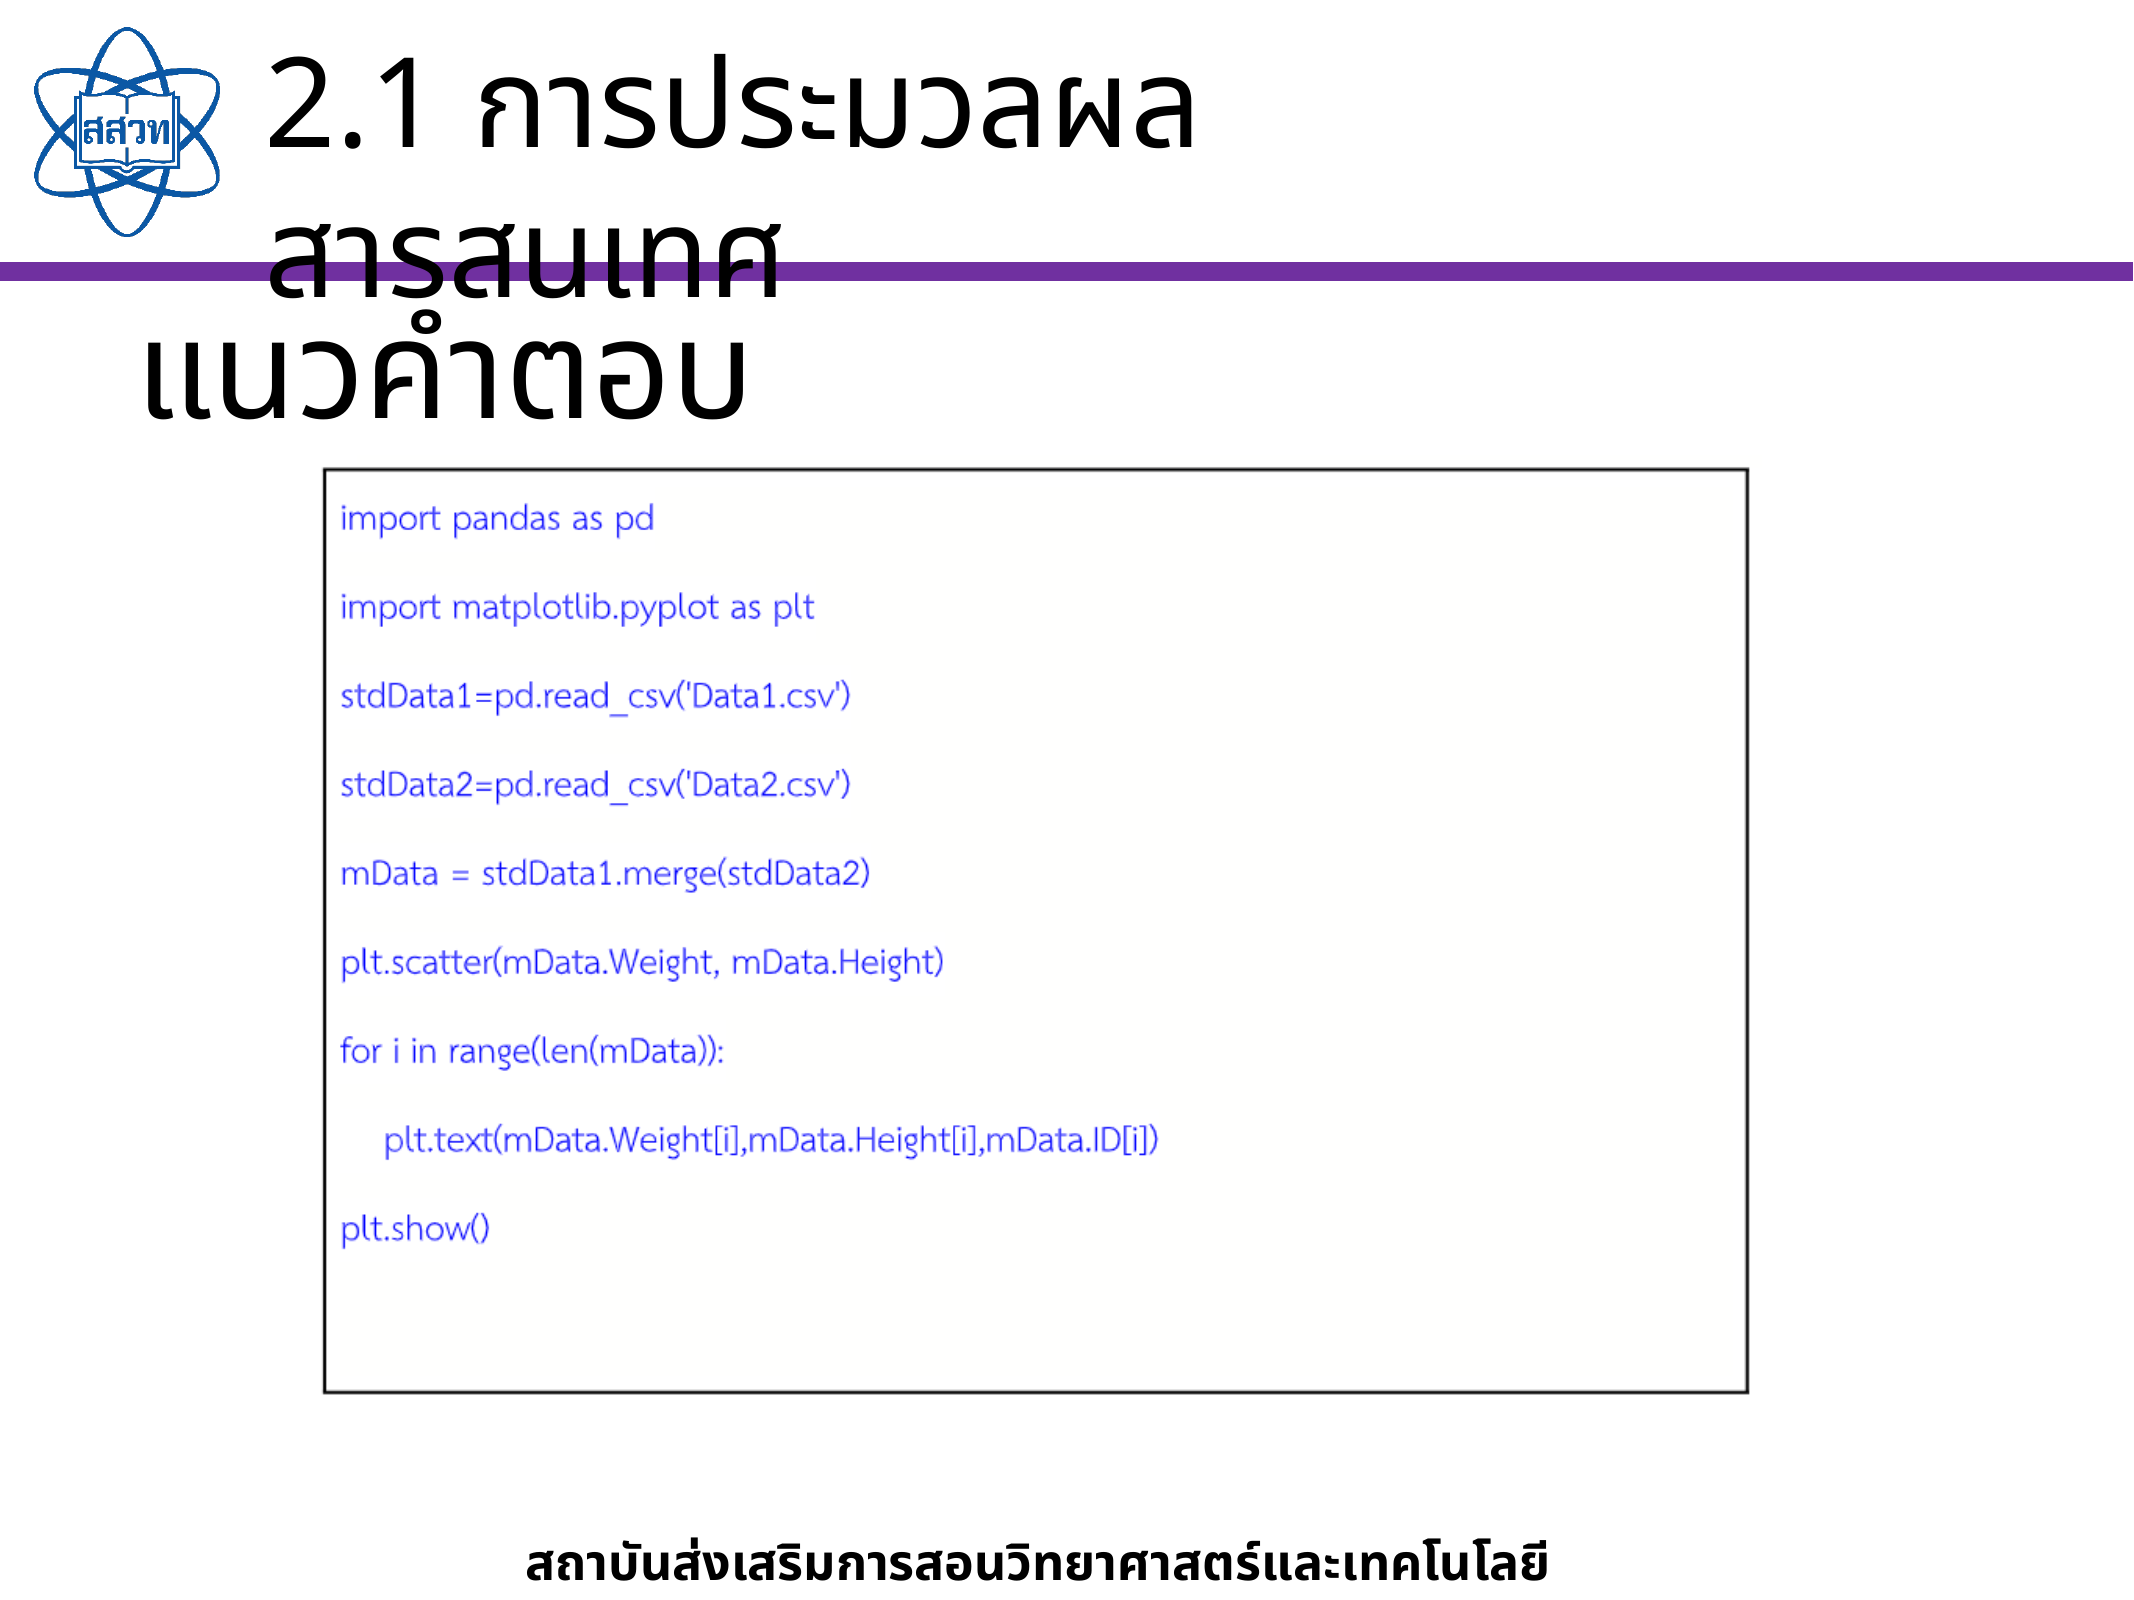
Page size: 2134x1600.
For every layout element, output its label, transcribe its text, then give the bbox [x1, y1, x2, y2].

picture [314, 455, 1762, 1405]
text_box แนวคำตอบ [127, 283, 2006, 456]
text_box สถาบันส่งเสริมการสอนวิทยาศาสตร์และเทคโนโลยี [74, 1522, 2002, 1589]
text_box 2.1 การประมวลผลสารสนเทศ [256, 88, 1347, 257]
picture [33, 27, 220, 237]
